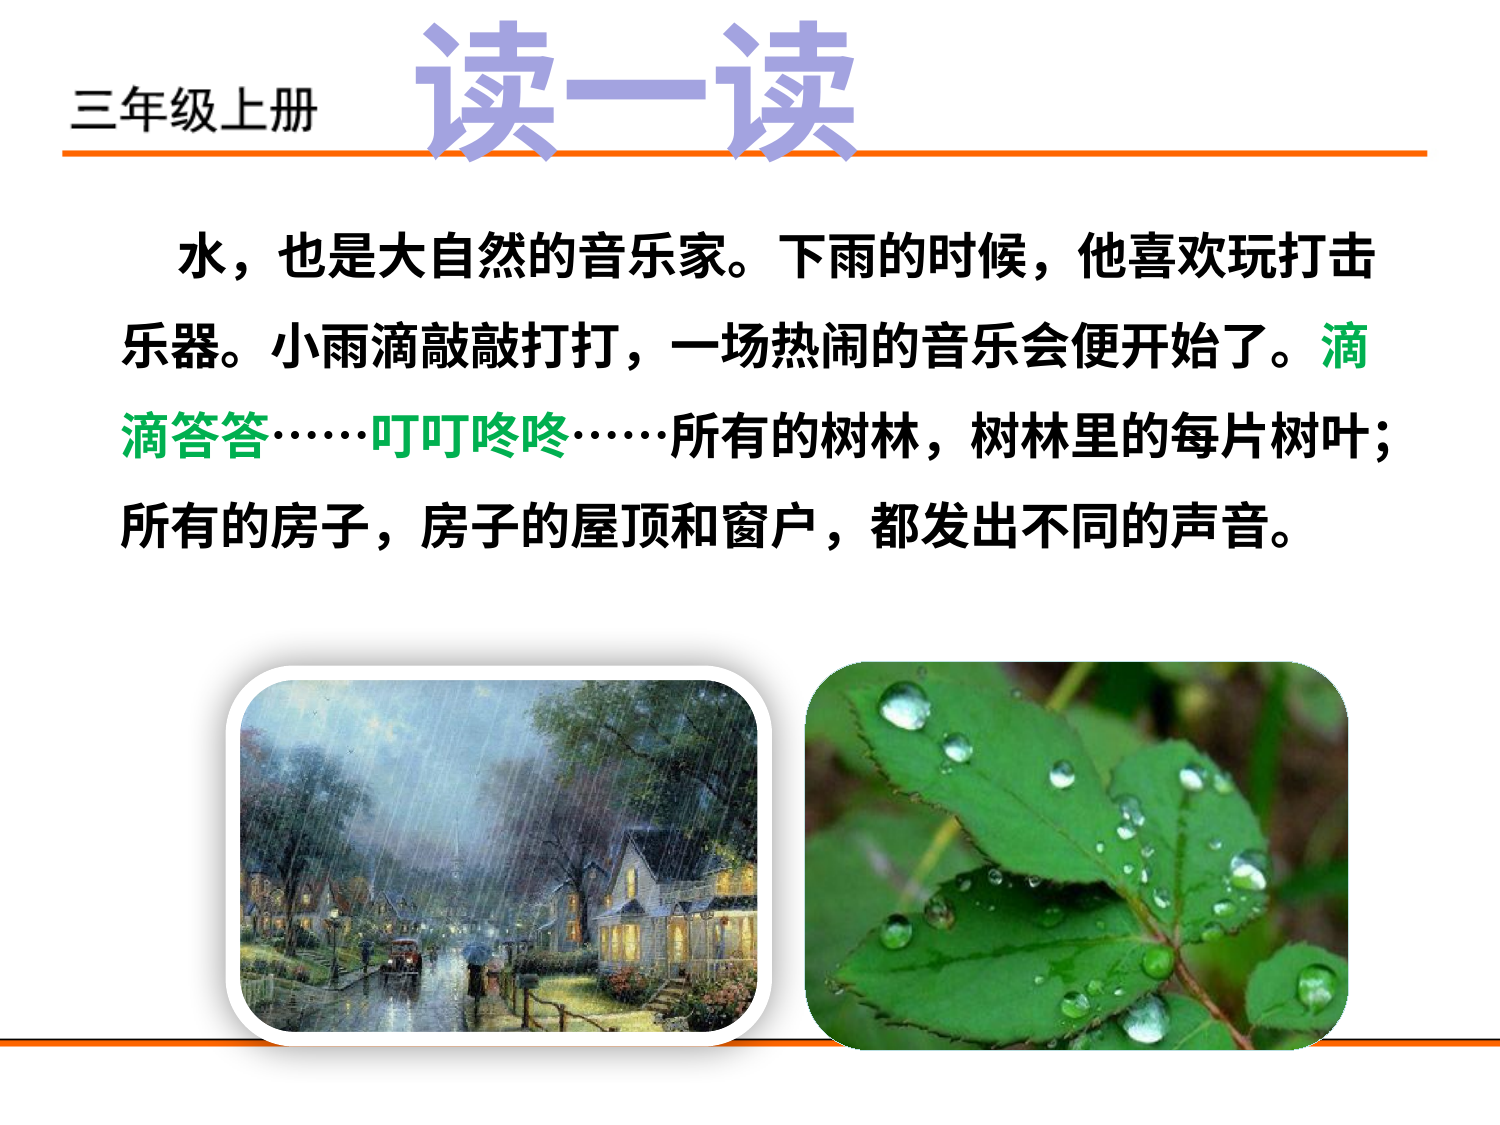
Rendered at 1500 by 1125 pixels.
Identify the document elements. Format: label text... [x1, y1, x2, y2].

text_box 水，也是大自然的音乐家。下雨的时候，他喜欢玩打击乐器。小雨滴敲敲打打，一场热闹的音乐会便开始了。滴滴答答……叮叮咚咚……所有的树林，树林里的每片树叶；所有的房子，房子的屋顶和窗户，都发出不同的声音。 [105, 187, 1430, 563]
text_box 读一读 [396, 0, 877, 186]
picture [0, 0, 1500, 1125]
